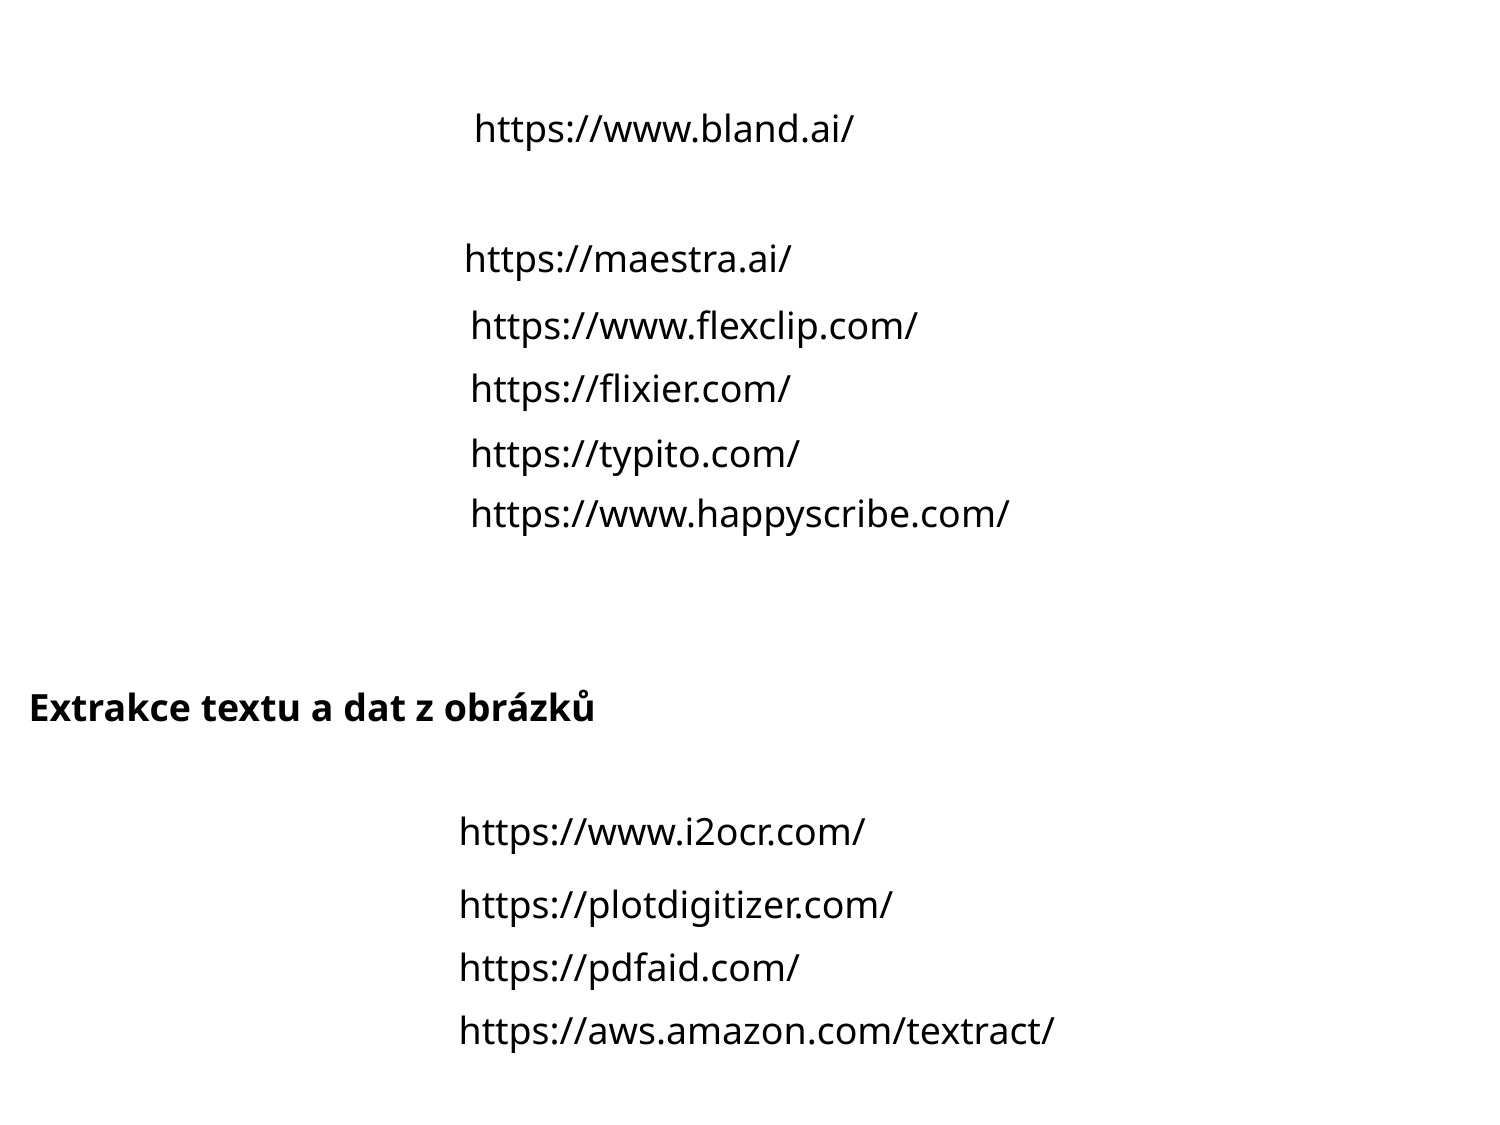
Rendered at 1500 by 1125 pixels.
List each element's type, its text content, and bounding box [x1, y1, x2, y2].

text_box https://typito.com/ [455, 422, 1206, 483]
text_box https://plotdigitizer.com/ [443, 873, 1194, 934]
text_box https://www.flexclip.com/ [455, 294, 1206, 355]
text_box https://maestra.ai/ [449, 227, 1200, 288]
text_box Extrakce textu a dat z obrázků [13, 676, 612, 737]
text_box https://www.i2ocr.com/ [443, 800, 1194, 861]
text_box https://pdfaid.com/ [443, 936, 1194, 997]
text_box https://aws.amazon.com/textract/ [443, 999, 1194, 1060]
text_box https://flixier.com/ [455, 357, 1206, 417]
text_box https://www.happyscribe.com/ [455, 483, 1206, 543]
text_box https://www.bland.ai/ [459, 97, 1210, 158]
